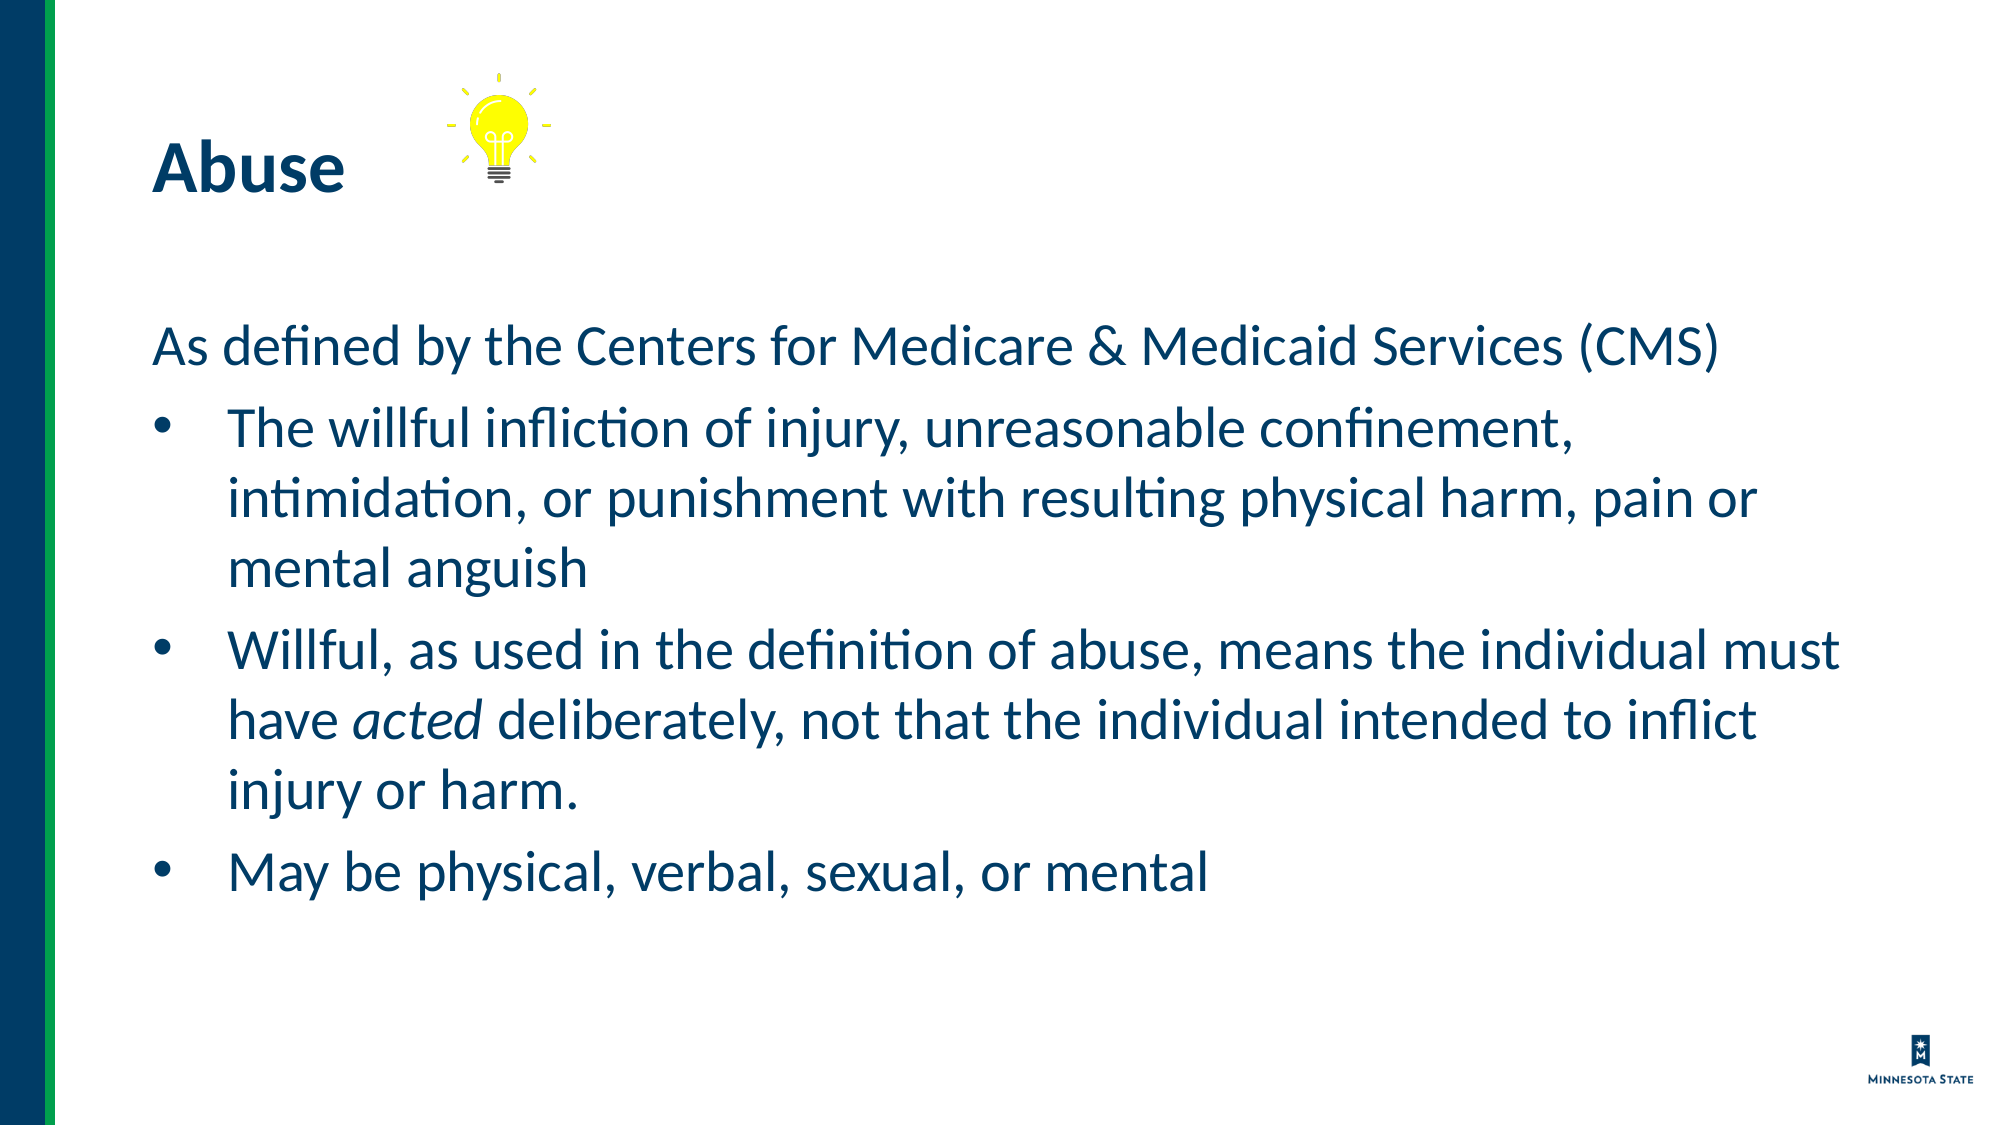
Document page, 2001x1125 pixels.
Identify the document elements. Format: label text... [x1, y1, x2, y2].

list As defined by the Centers for Medicare & Medicaid Services (CMS) The willful infliction of injury, unreasonable confinement, intimidation, or punishment with resulting physical harm, pain or mental anguish Willful, as used in the definition of abuse, means the individual must have acted deliberately, not that the individual intended to inflict injury or harm. May be physical, verbal, sexual, or mental [137, 299, 1863, 1014]
title Abuse [137, 59, 1863, 278]
picture [1823, 1028, 2001, 1095]
picture [418, 44, 581, 207]
